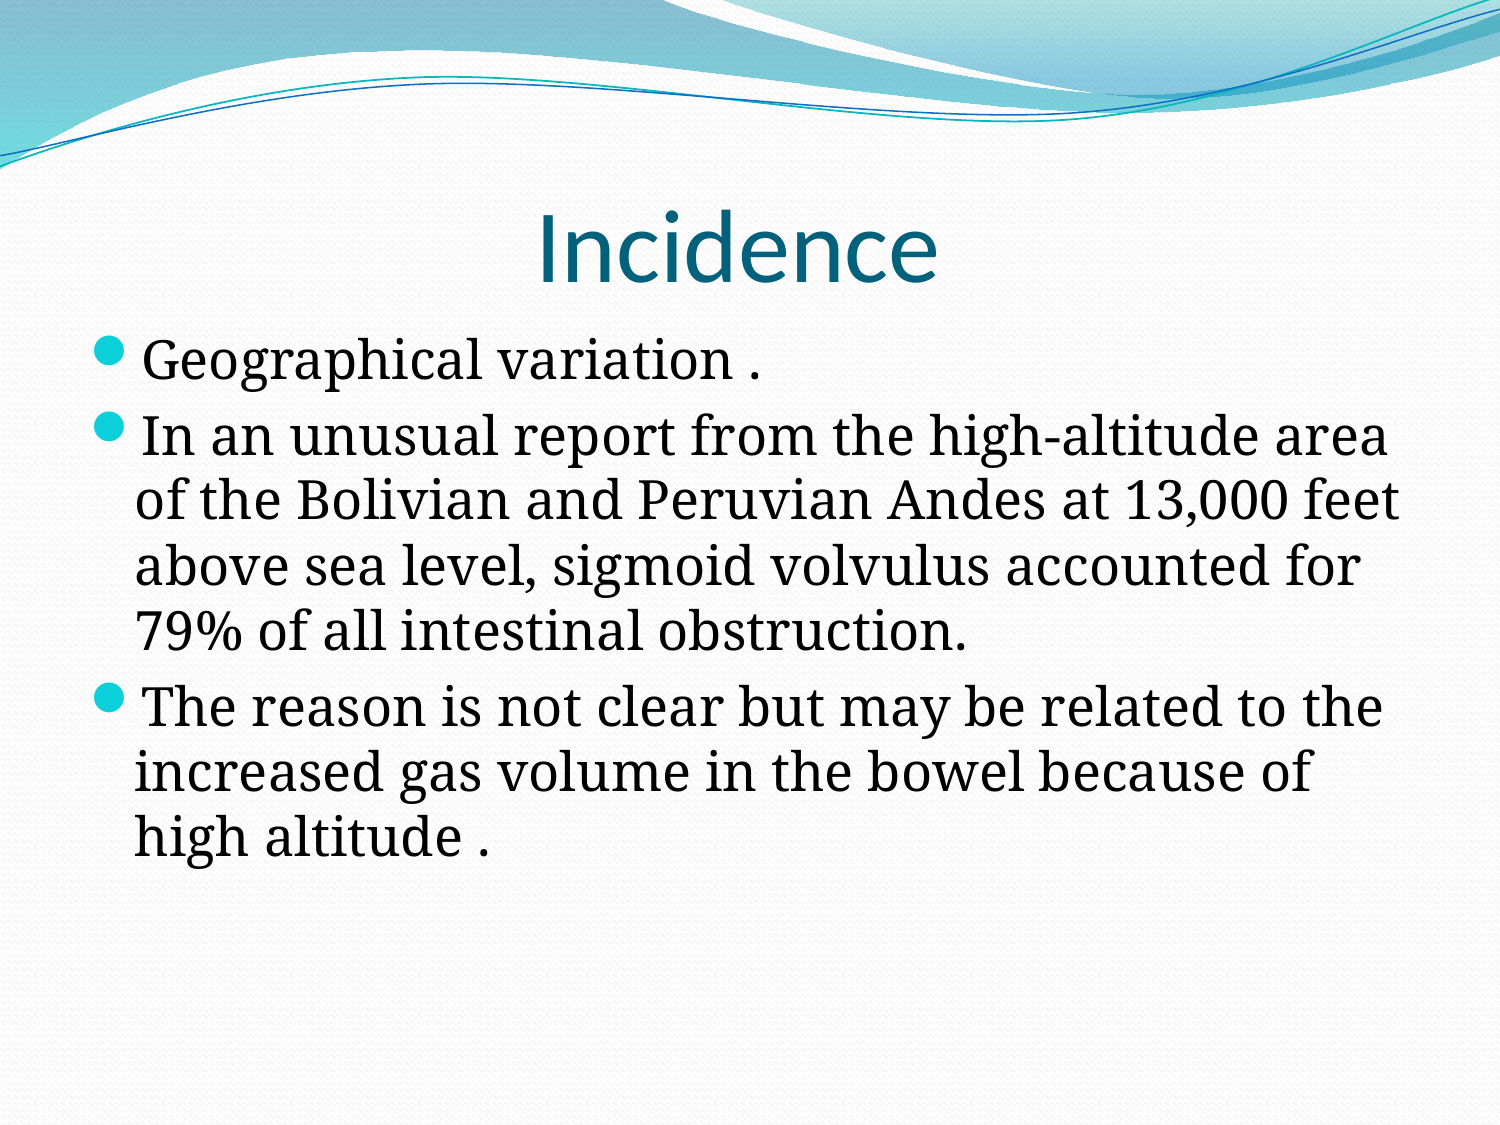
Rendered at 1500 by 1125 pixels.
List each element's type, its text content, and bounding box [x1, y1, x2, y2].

title Incidence [75, 115, 1425, 303]
list Geographical variation . In an unusual report from the high-altitude area of the Bolivian and Peruvian Andes at 13,000 feet above sea level, sigmoid volvulus accounted for 79% of all intestinal obstruction. The reason is not clear but may be related to the increased gas volume in the bowel because of high altitude . [75, 317, 1425, 1038]
